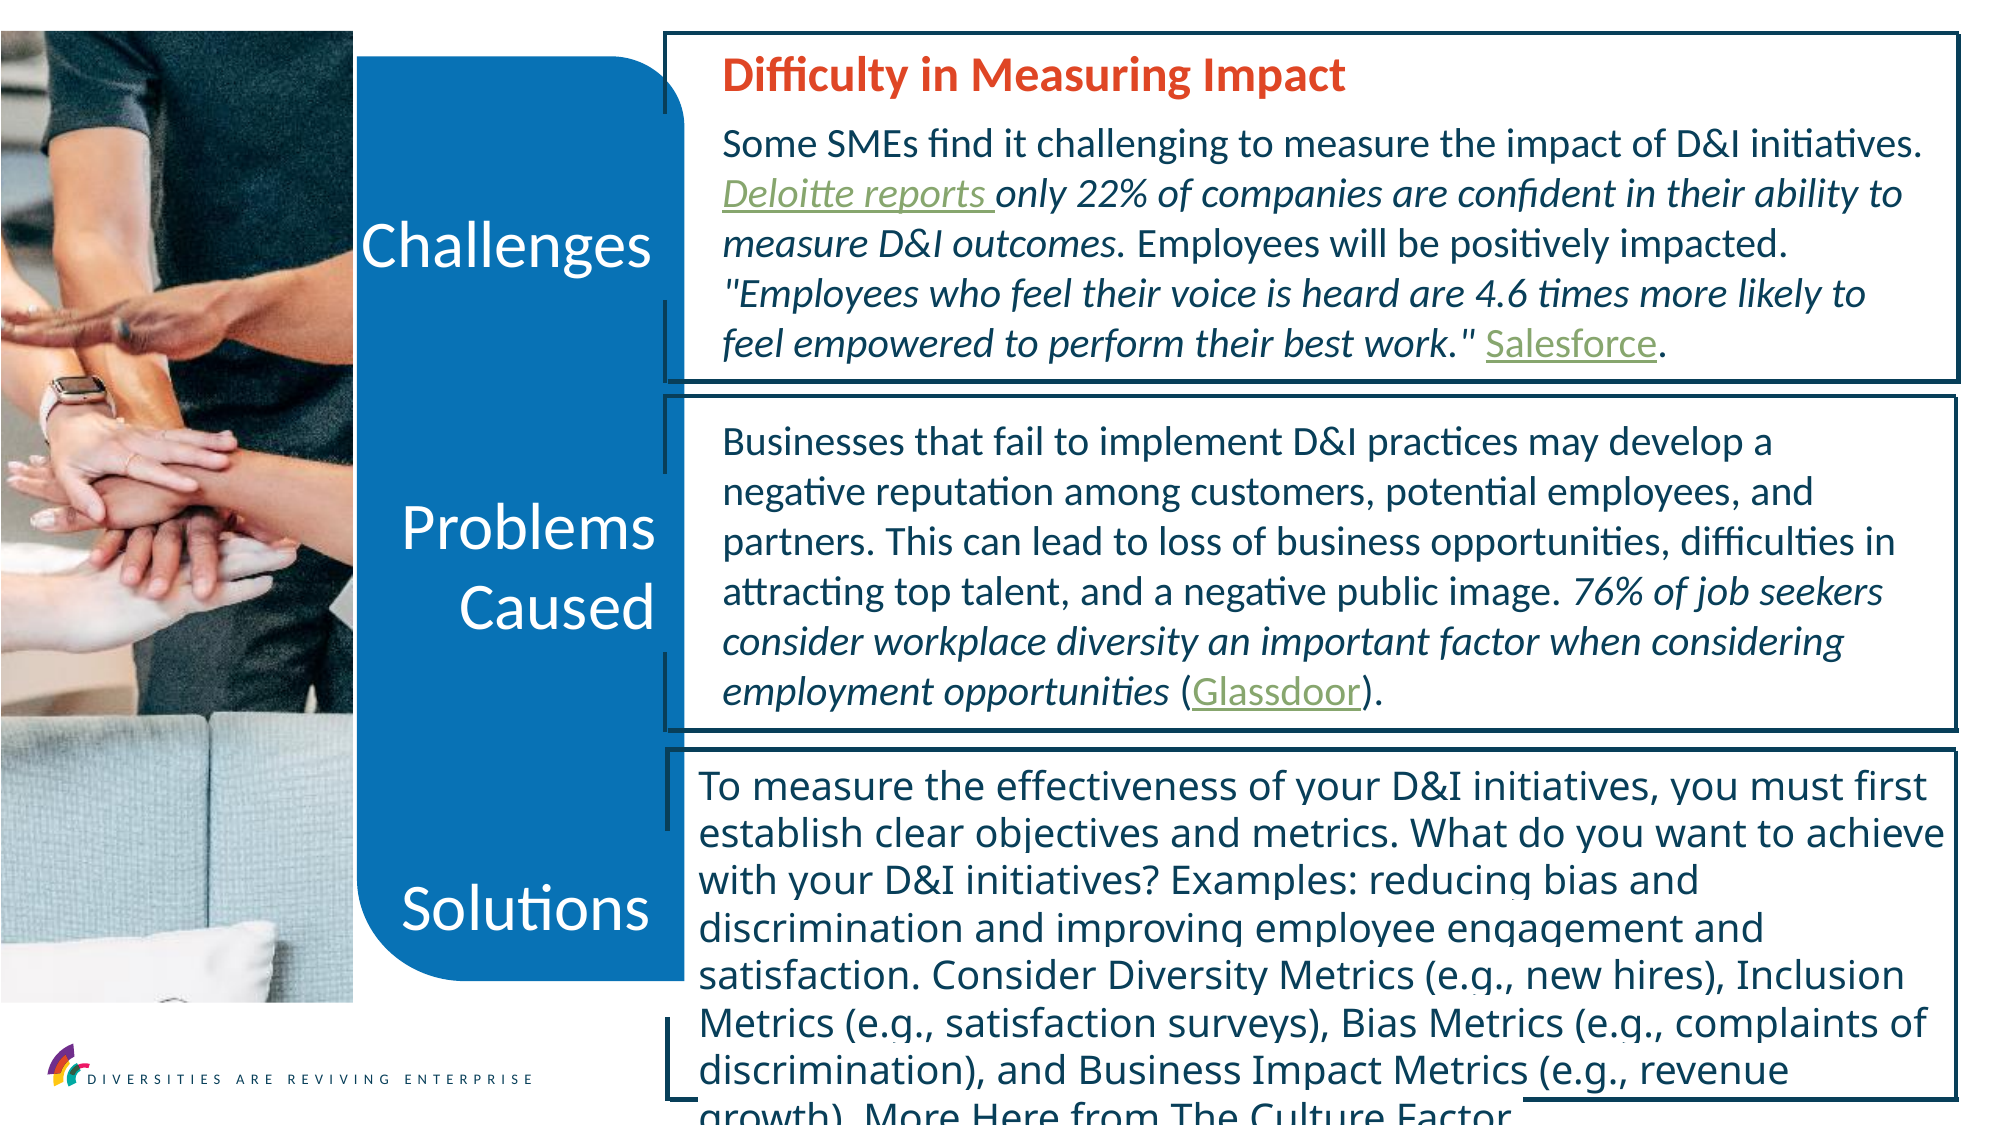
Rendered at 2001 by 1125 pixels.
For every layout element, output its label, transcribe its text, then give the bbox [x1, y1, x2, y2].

picture [1, 30, 354, 1003]
list Difficulty in Measuring Impact [707, 33, 1785, 90]
list Problems Caused [363, 484, 672, 642]
text_box Businesses that fail to implement D&I practices may develop a negative reputation among customers, potential employees, and partners. This can lead to loss of business opportunities, difficulties in attracting top talent, and a negative public image. 76% of job seekers consider workplace diversity an important factor when considering employment opportunities (Glassdoor). [707, 406, 1921, 571]
picture [313, 30, 323, 35]
text_box To measure the effectiveness of your D&I initiatives, you must first establish clear objectives and metrics. What do you want to achieve with your D&I initiatives? Examples: reducing bias and discrimination and improving employee engagement and satisfaction. Consider Diversity Metrics (e.g., new hires), Inclusion Metrics (e.g., satisfaction surveys), Bias Metrics (e.g., complaints of discrimination), and Business Impact Metrics (e.g., revenue growth). More Here from The Culture Factor [683, 752, 1964, 917]
list Solutions [358, 813, 666, 970]
list Challenges [354, 150, 668, 308]
list Some SMEs find it challenging to measure the impact of D&I initiatives. Deloitte reports only 22% of companies are confident in their ability to measure D&I outcomes. Employees will be positively impacted. "Employees who feel their voice is heard are 4.6 times more likely to feel empowered to perform their best work." Salesforce. [707, 108, 1942, 273]
